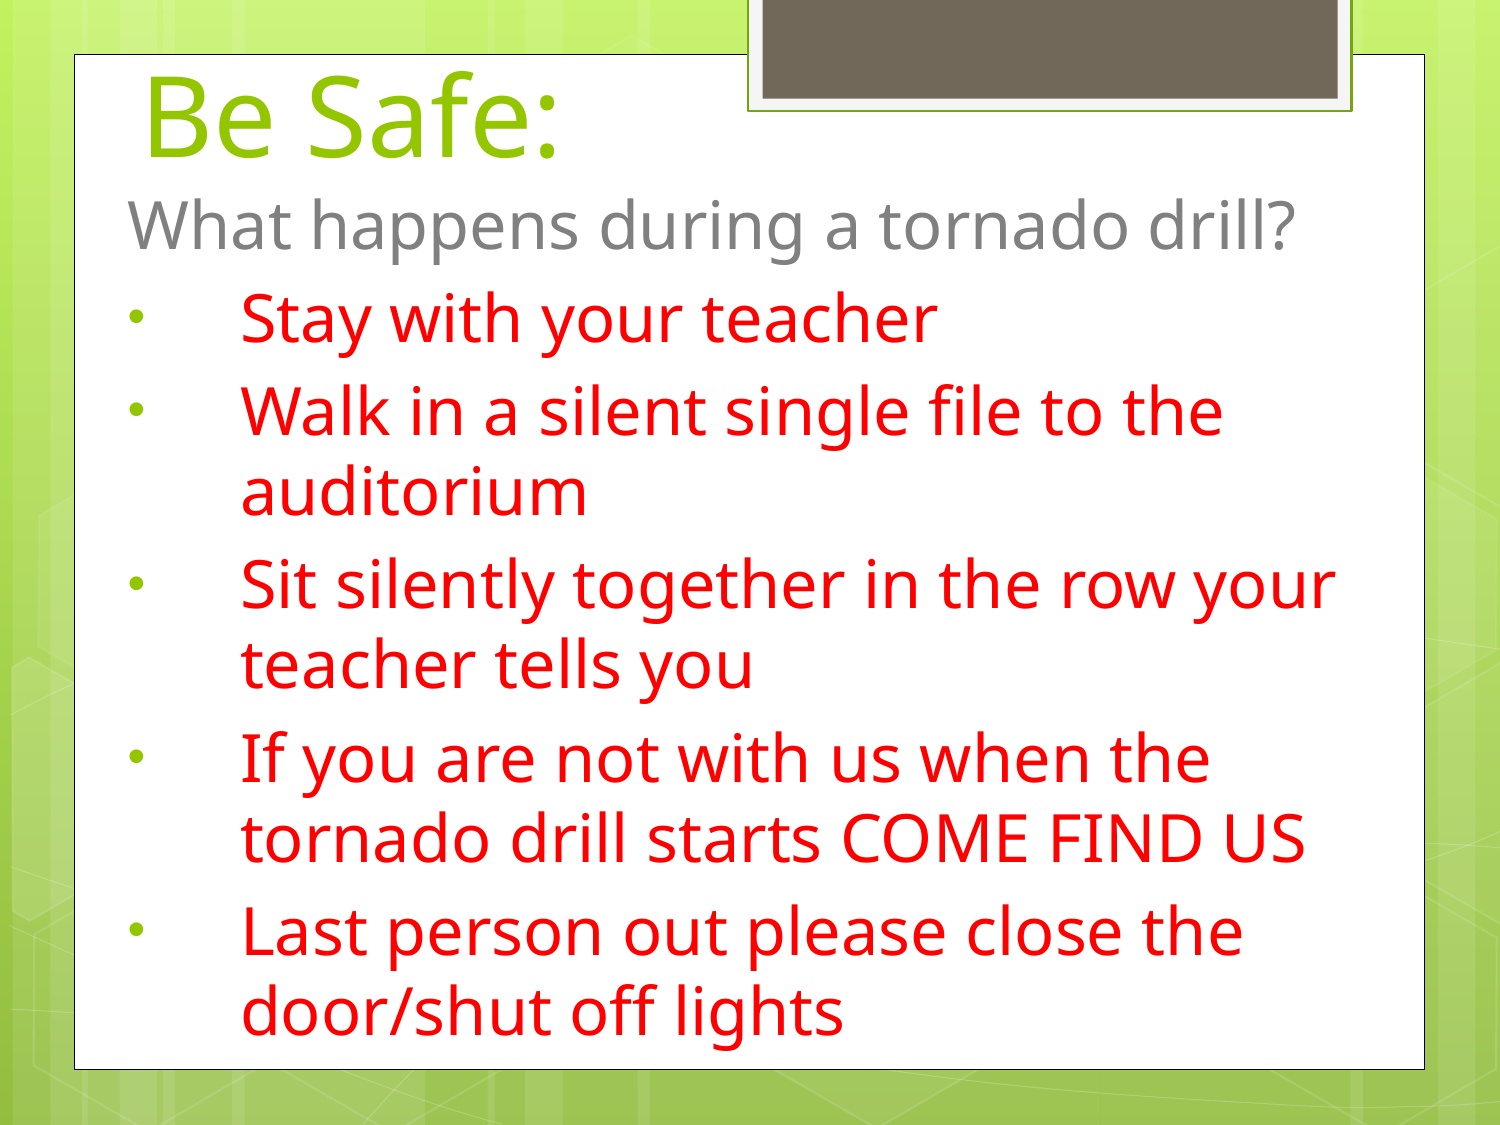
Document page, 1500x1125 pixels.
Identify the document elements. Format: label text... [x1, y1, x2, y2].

list What happens during a tornado drill? Stay with your teacher Walk in a silent single file to the auditorium Sit silently together in the row your teacher tells you If you are not with us when the tornado drill starts COME FIND US Last person out please close the door/shut off lights [112, 174, 1388, 1050]
title Be Safe: [125, 37, 1214, 174]
